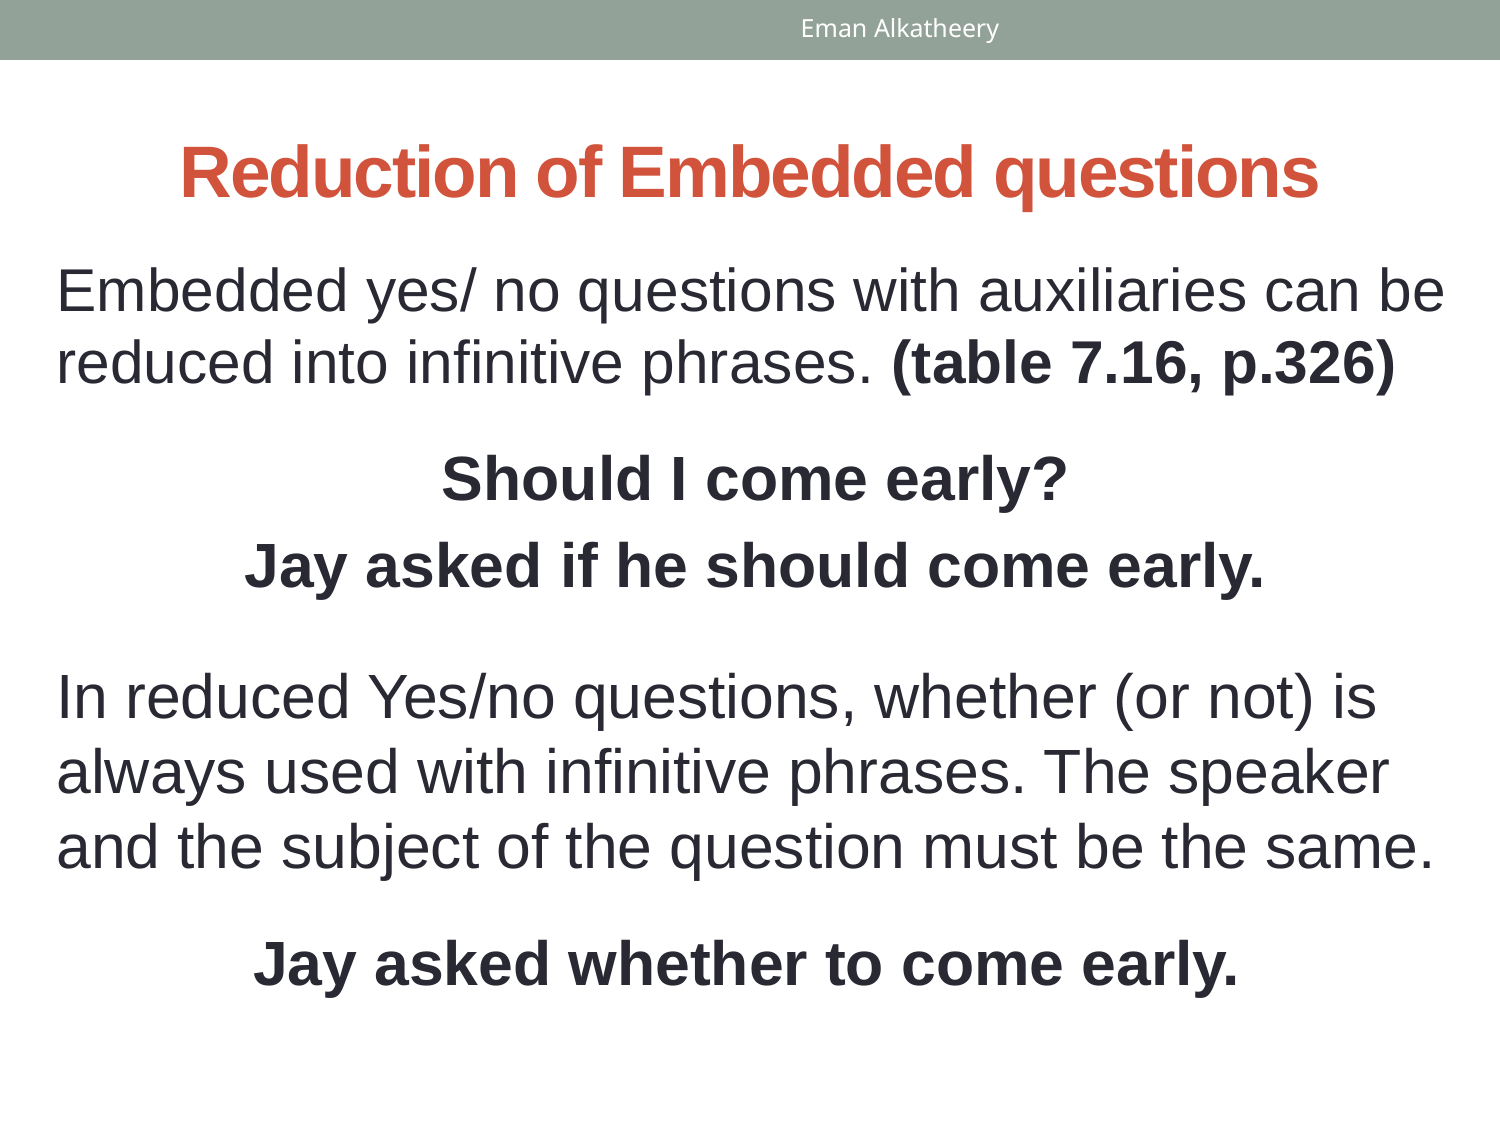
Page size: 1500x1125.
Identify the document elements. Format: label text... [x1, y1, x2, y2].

title Reduction of Embedded questions [75, 87, 1425, 243]
footer Eman Alkatheery [562, 3, 1238, 57]
list Embedded yes/ no questions with auxiliaries can be reduced into infinitive phrases. (table 7.16, p.326) Should I come early? Jay asked if he should come early. In reduced Yes/no questions, whether (or not) is always used with infinitive phrases. The speaker and the subject of the question must be the same. Jay asked whether to come early. [41, 243, 1471, 1063]
